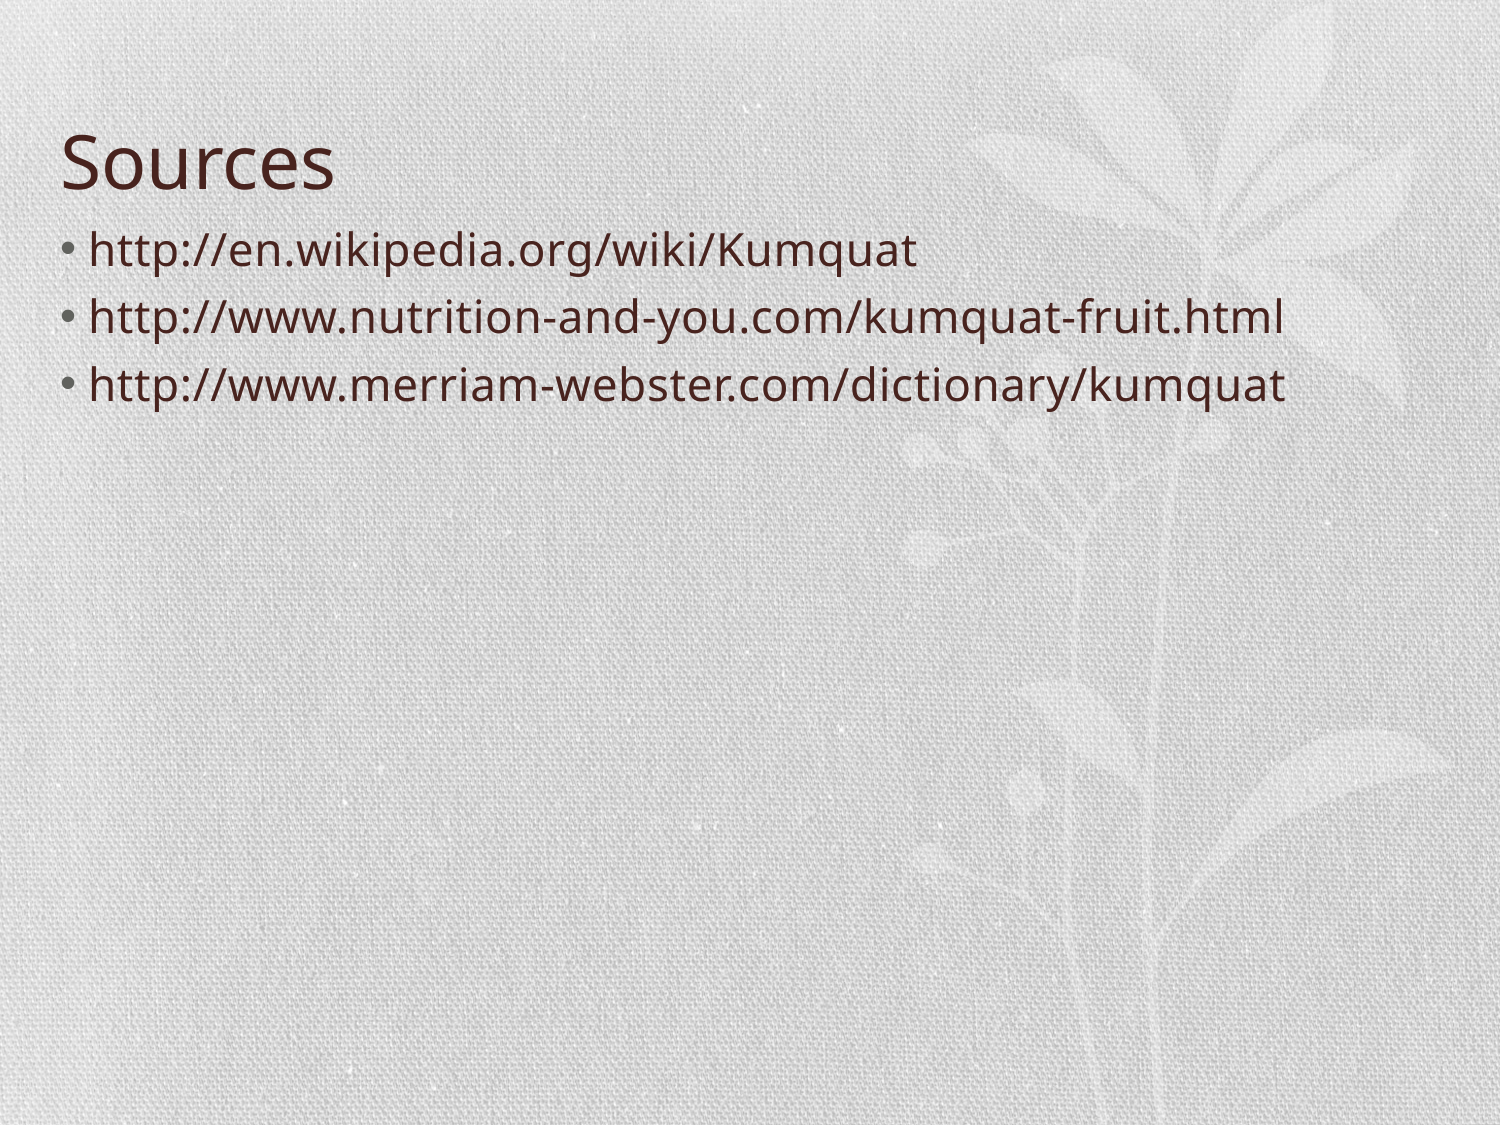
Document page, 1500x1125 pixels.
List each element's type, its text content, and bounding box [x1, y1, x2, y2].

title Sources [45, 37, 1455, 213]
list http://en.wikipedia.org/wiki/Kumquat http://www.nutrition-and-you.com/kumquat-fruit.html http://www.merriam-webster.com/dictionary/kumquat [45, 213, 1455, 1023]
